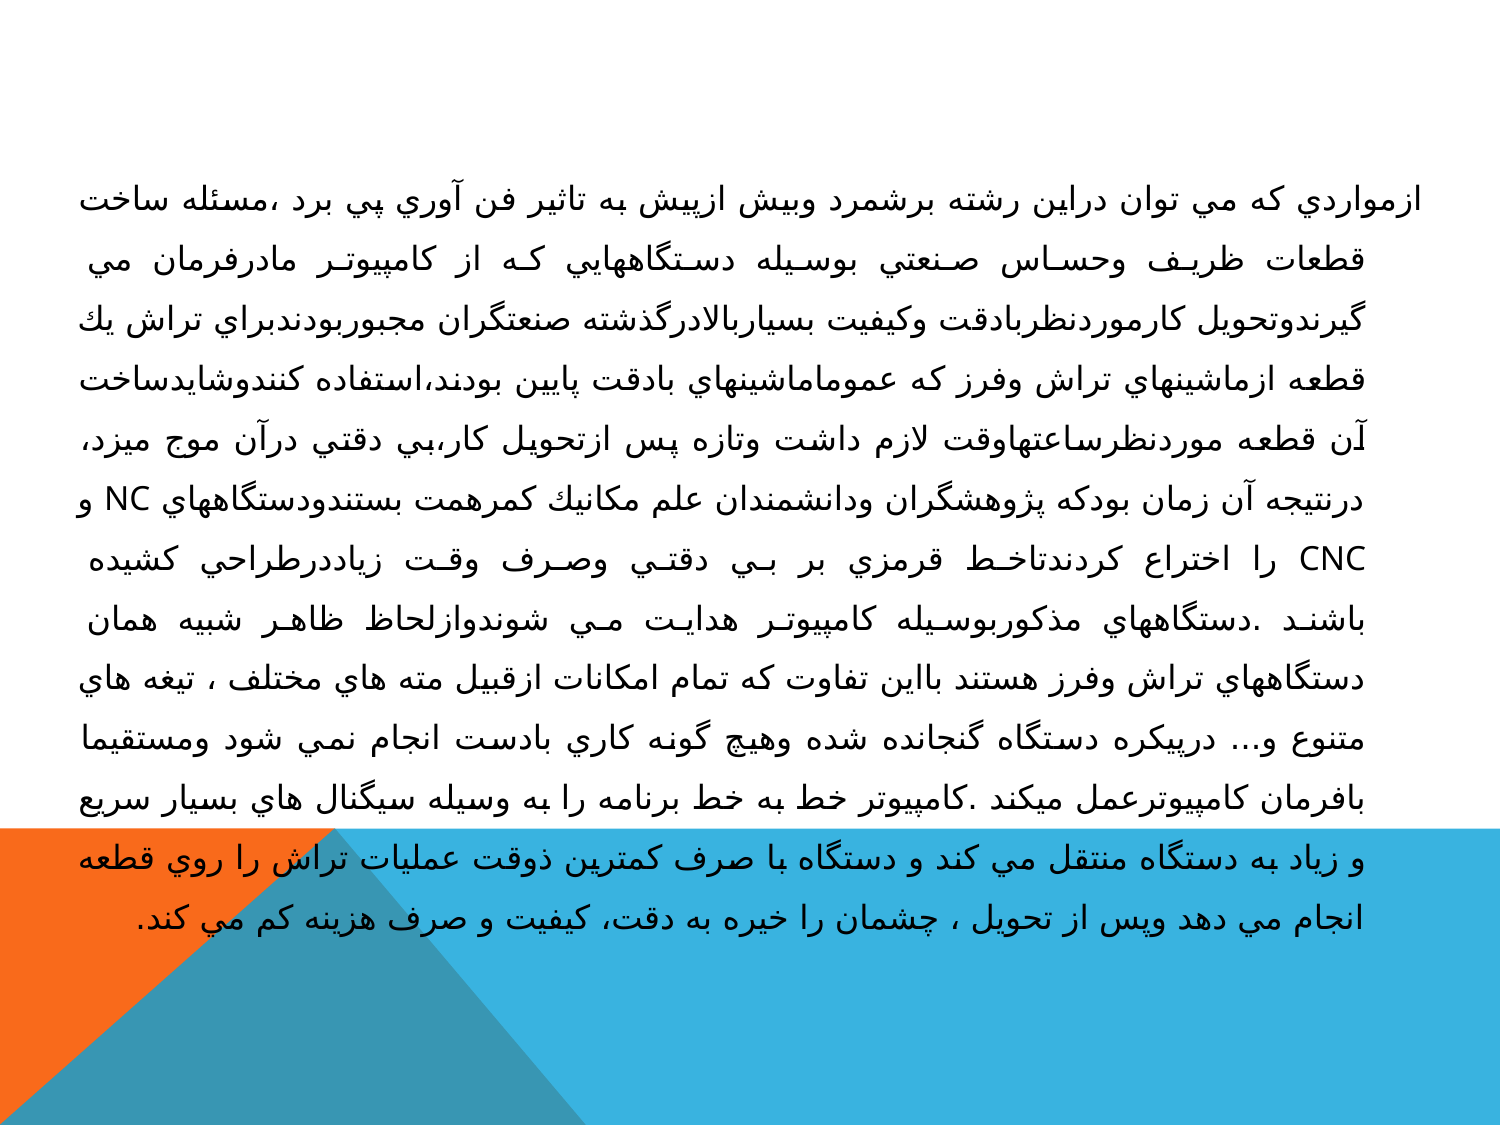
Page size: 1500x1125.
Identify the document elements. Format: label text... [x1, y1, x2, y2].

list ازمواردي كه مي توان دراين رشته برشمرد وبيش ازپيش به تاثير فن آوري پي برد ،مسئله ساخت قطعات ظريف وحساس صنعتي بوسيله دستگاههايي كه از كامپيوتر مادرفرمان مي گيرندوتحويل كارموردنظربادقت وكيفيت بسياربالادرگذشته صنعتگران مجبوربودندبراي تراش يك قطعه ازماشينهاي تراش وفرز كه عموماماشينهاي بادقت پايين بودند،استفاده كنندوشايدساخت آن قطعه موردنظرساعتهاوقت لازم داشت وتازه پس ازتحويل كار،بي دقتي درآن موج ميزد، درنتيجه آن زمان بودكه پژوهشگران ودانشمندان علم مكانيك كمرهمت بستندودستگاههاي NC و CNC را اختراع كردندتاخط قرمزي بر بي دقتي وصرف وقت زياددرطراحي كشيده باشند .دستگاههاي مذكوربوسيله كامپيوتر هدايت مي شوندوازلحاظ ظاهر شبيه همان دستگاههاي تراش وفرز هستند بااين تفاوت كه تمام امكانات ازقبيل مته هاي مختلف ، تيغه هاي متنوع و... درپيكره دستگاه گنجانده شده وهيچ گونه كاري بادست انجام نمي شود ومستقيما بافرمان كامپيوترعمل ميكند .كامپيوتر خط به خط برنامه را به وسيله سيگنال هاي بسيار سريع و زياد به دستگاه منتقل مي كند و دستگاه با صرف كمترين ذوقت عمليات تراش را روي قطعه انجام مي دهد وپس از تحويل ، چشمان را خيره به دقت، كيفيت و صرف هزينه كم مي كند. [62, 149, 1438, 800]
